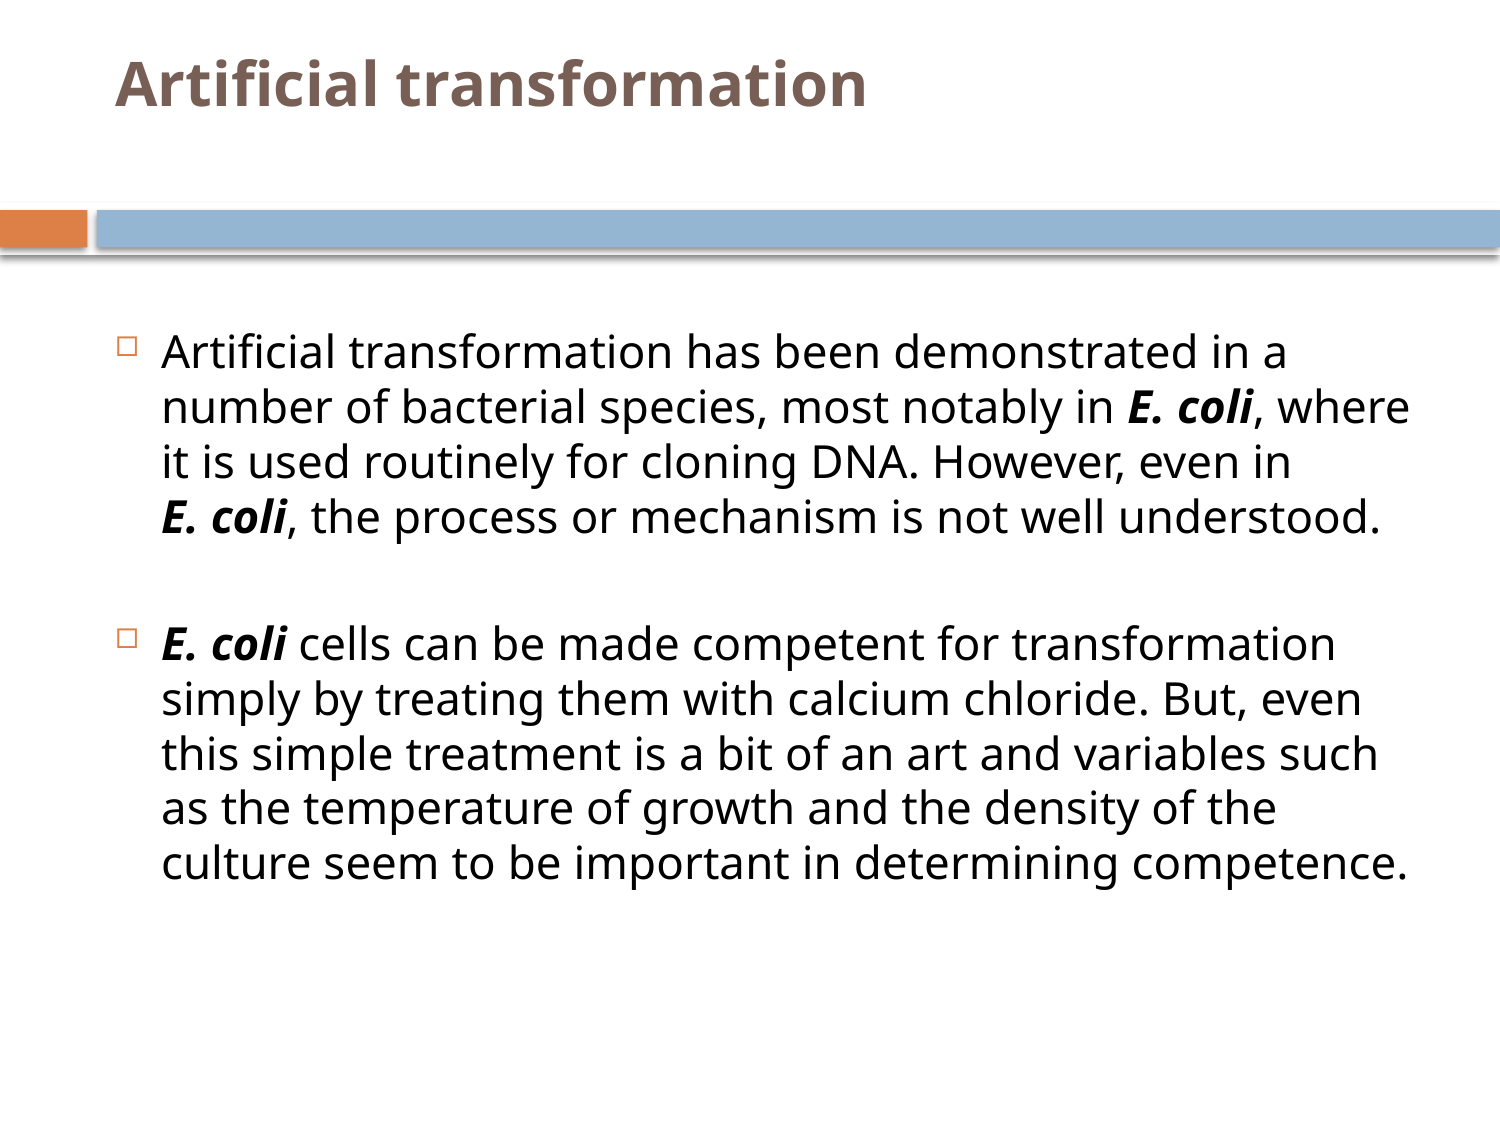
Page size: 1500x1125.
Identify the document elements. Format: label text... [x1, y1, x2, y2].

title Artificial transformation [100, 37, 1438, 200]
list Artificial transformation has been demonstrated in a number of bacterial species, most notably in E. coli, where it is used routinely for cloning DNA. However, even in E. coli, the process or mechanism is not well understood. E. coli cells can be made competent for transformation simply by treating them with calcium chloride. But, even this simple treatment is a bit of an art and variables such as the temperature of growth and the density of the culture seem to be important in determining competence. [100, 262, 1438, 1000]
